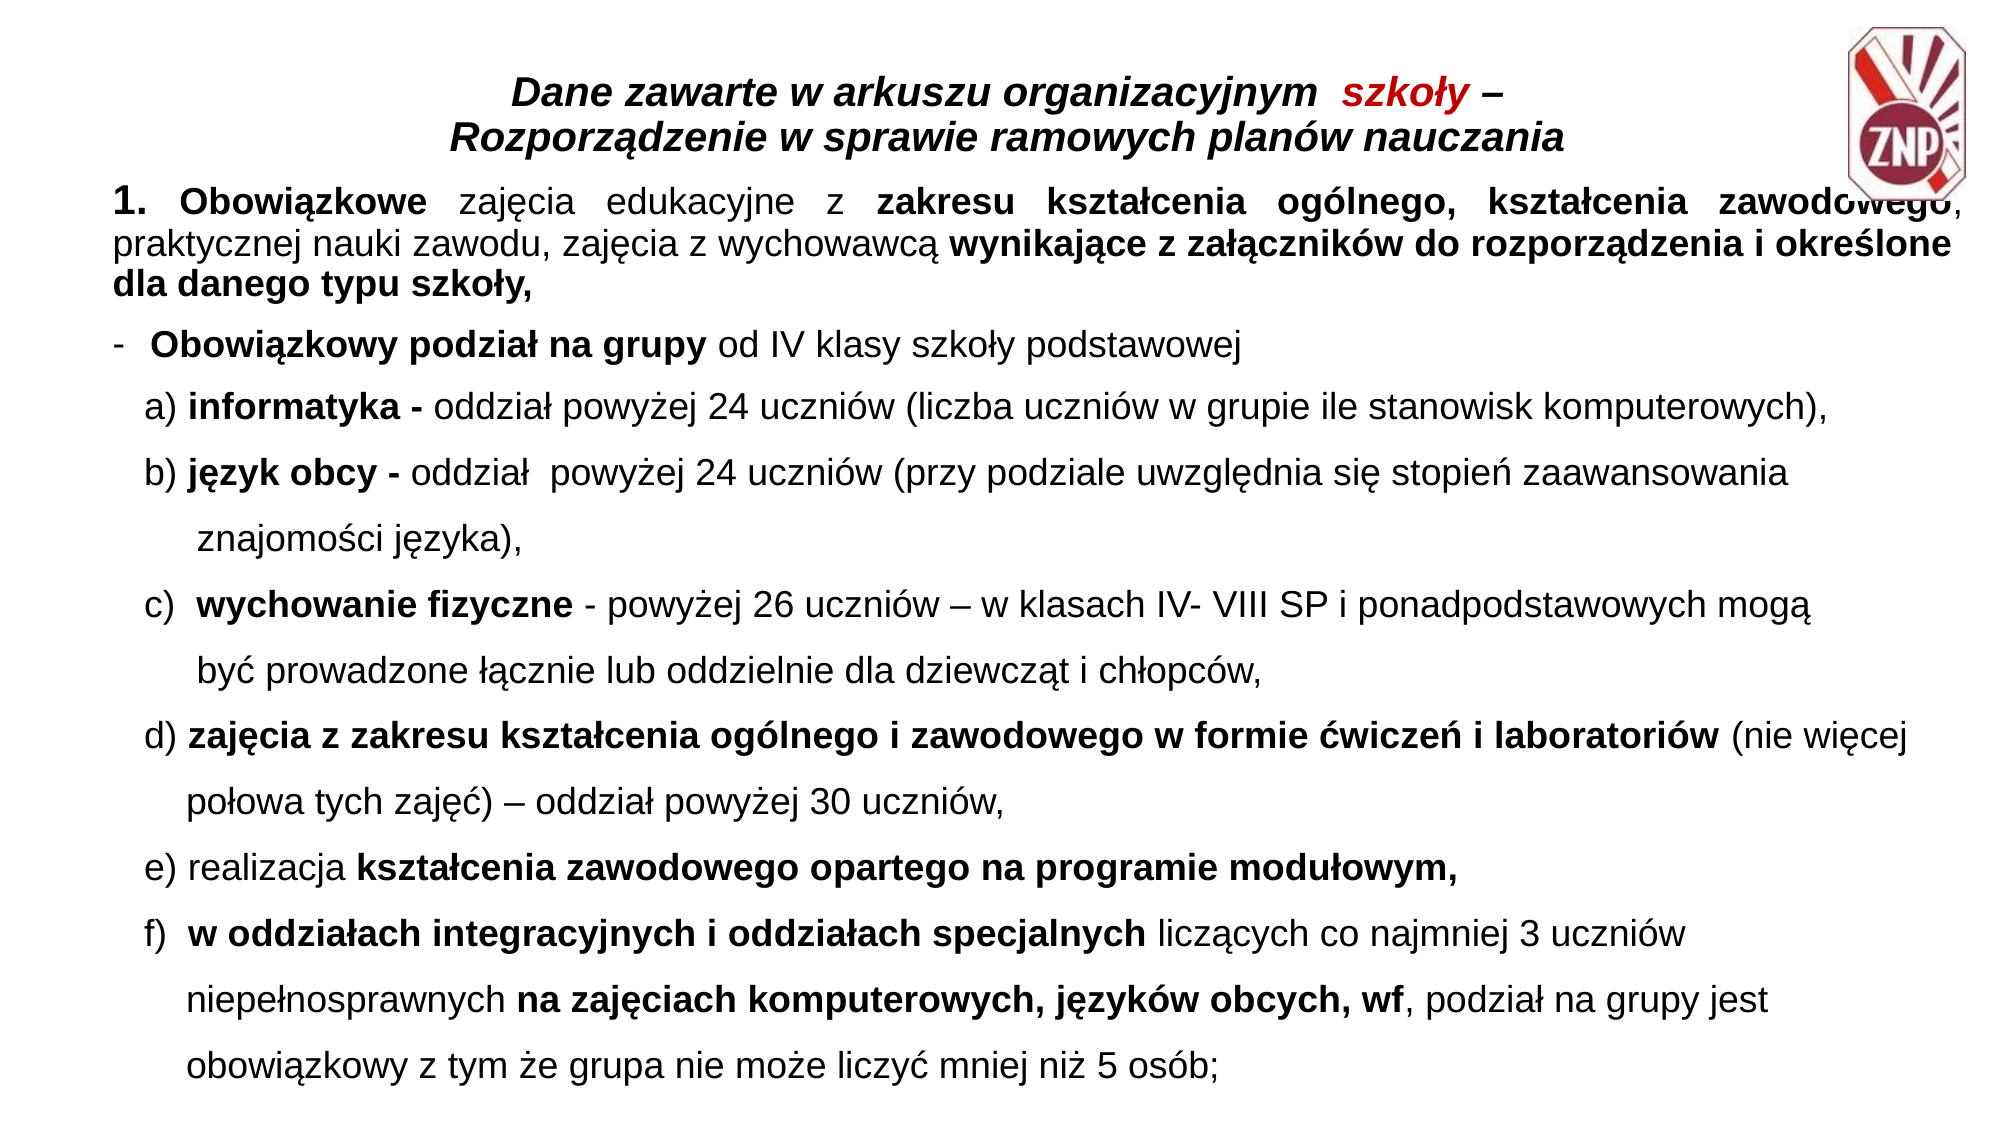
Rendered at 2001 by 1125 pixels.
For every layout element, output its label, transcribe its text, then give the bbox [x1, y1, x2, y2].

list 1. Obowiązkowe zajęcia edukacyjne z zakresu kształcenia ogólnego, kształcenia zawodowego, praktycznej nauki zawodu, zajęcia z wychowawcą wynikające z załączników do rozporządzenia i określone dla danego typu szkoły, Obowiązkowy podział na grupy od IV klasy szkoły podstawowej a) informatyka - oddział powyżej 24 uczniów (liczba uczniów w grupie ile stanowisk komputerowych), b) język obcy - oddział powyżej 24 uczniów (przy podziale uwzględnia się stopień zaawansowania znajomości języka), c) wychowanie fizyczne - powyżej 26 uczniów – w klasach IV- VIII SP i ponadpodstawowych mogą być prowadzone łącznie lub oddzielnie dla dziewcząt i chłopców, d) zajęcia z zakresu kształcenia ogólnego i zawodowego w formie ćwiczeń i laboratoriów (nie więcej połowa tych zajęć) – oddział powyżej 30 uczniów, e) realizacja kształcenia zawodowego opartego na programie modułowym, f) w oddziałach integracyjnych i oddziałach specjalnych liczących co najmniej 3 uczniów niepełnosprawnych na zajęciach komputerowych, języków obcych, wf, podział na grupy jest obowiązkowy z tym że grupa nie może liczyć mniej niż 5 osób; [97, 171, 1979, 1125]
title Dane zawarte w arkuszu organizacyjnym szkoły – Rozporządzenie w sprawie ramowych planów nauczania [137, 59, 1848, 171]
picture [1848, 27, 1966, 201]
